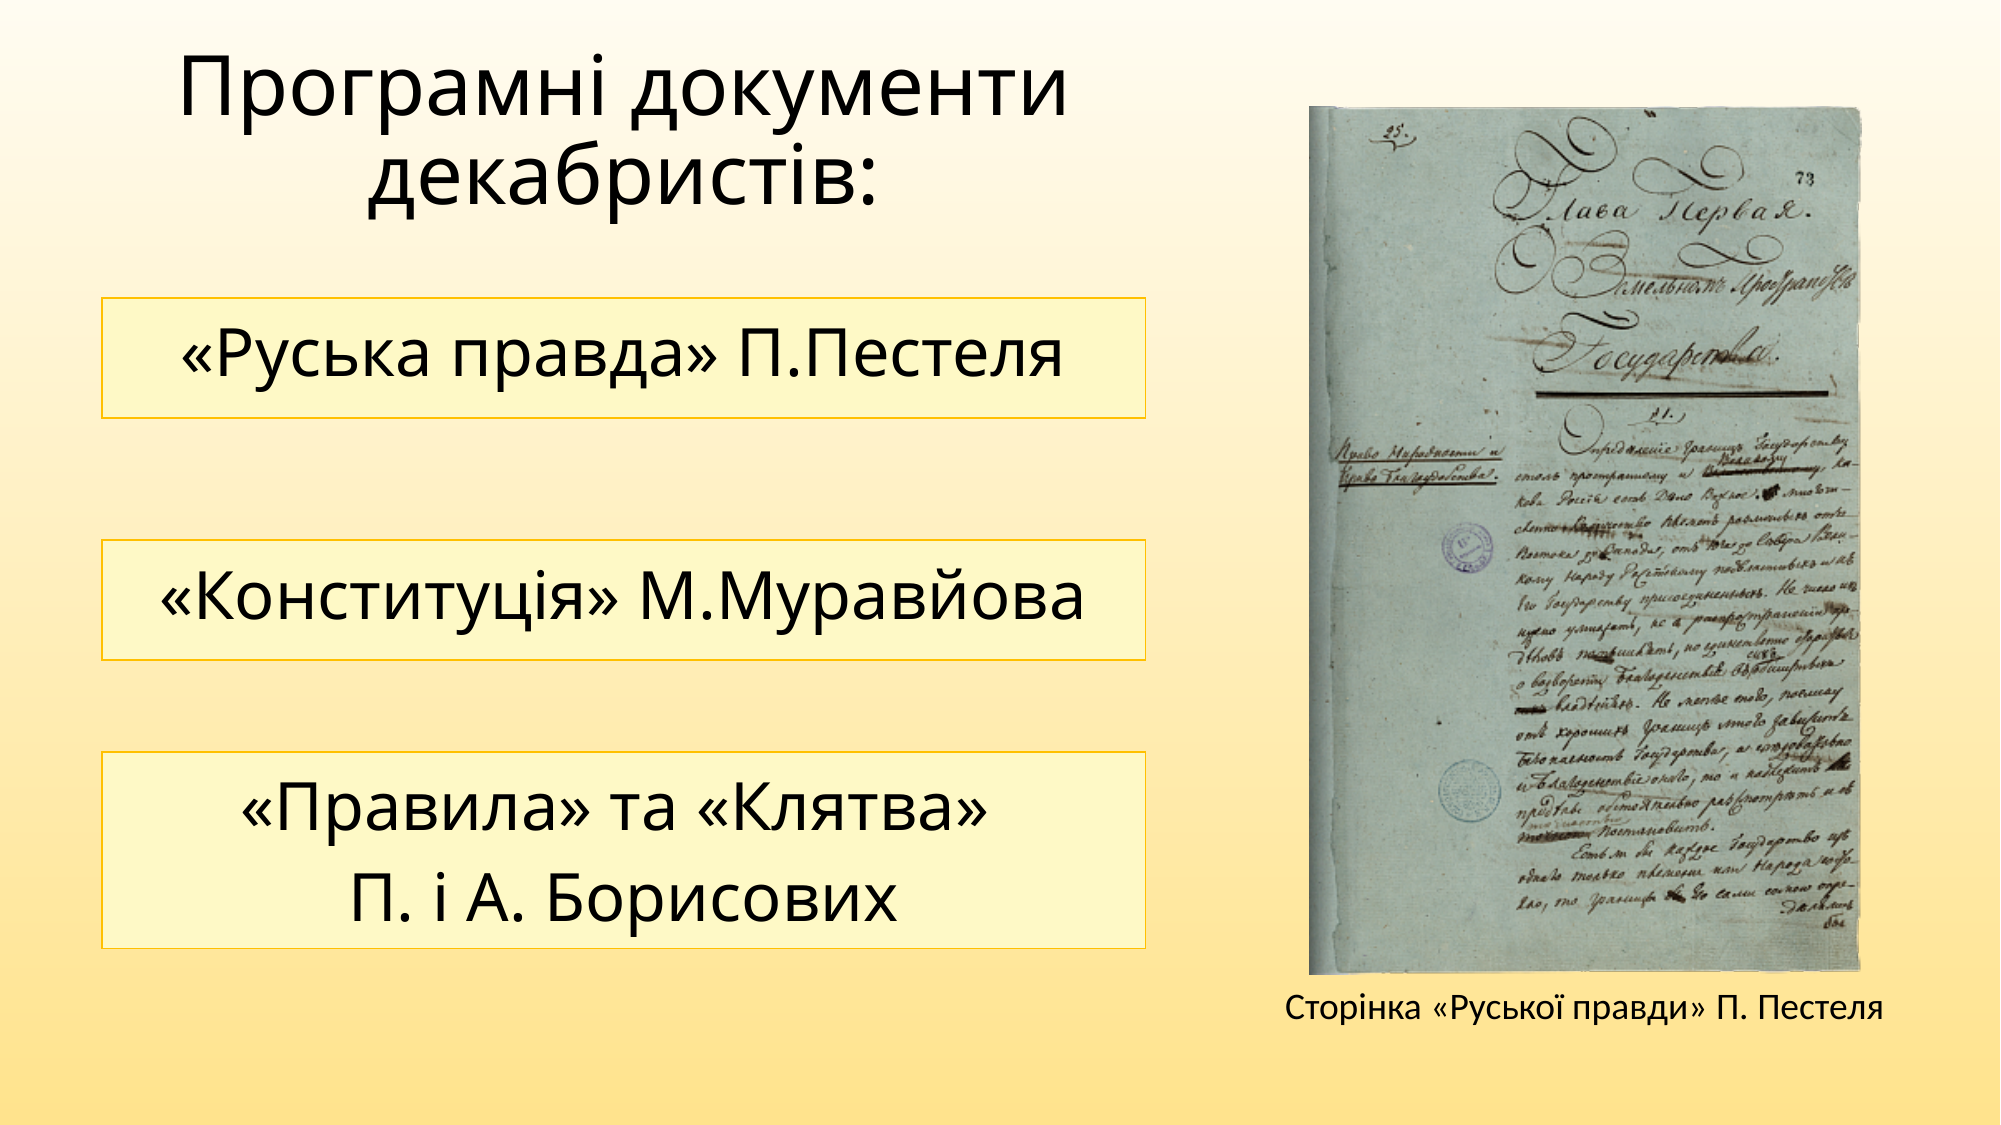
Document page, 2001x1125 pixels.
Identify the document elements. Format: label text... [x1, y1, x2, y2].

text_box Сторінка «Руської правди» П. Пестеля [1270, 974, 1900, 1035]
table_header «Конституція» М.Муравйова [103, 541, 1145, 659]
picture [1309, 106, 1862, 975]
table_header «Руська правда» П.Пестеля [103, 299, 1145, 417]
title Програмні документи декабристів: [0, 59, 1286, 207]
table_header «Правила» та «Клятва» П. і А. Борисових [103, 753, 1145, 948]
